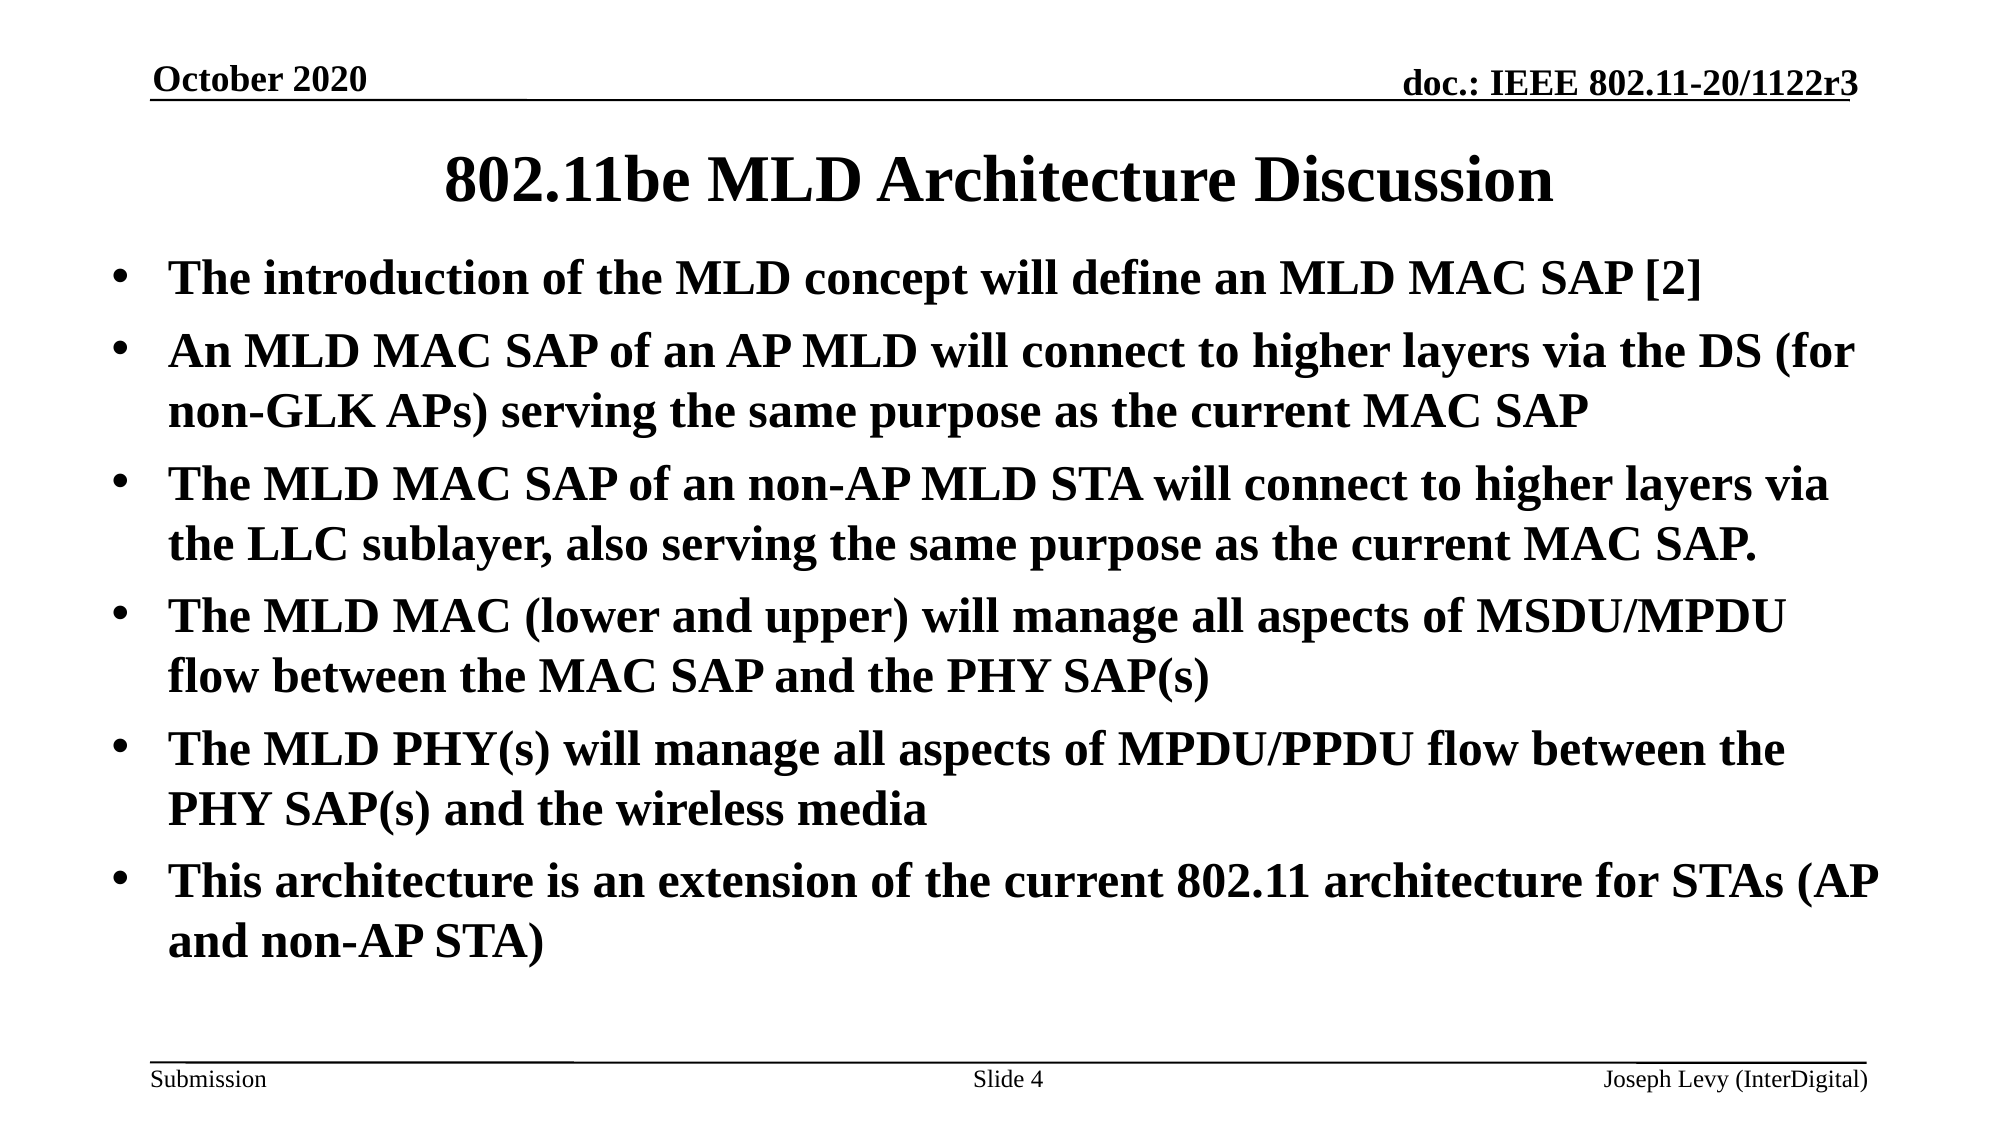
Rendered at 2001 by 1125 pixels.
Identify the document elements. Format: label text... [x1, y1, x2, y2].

slide_number Slide 4 [950, 1061, 1067, 1123]
footer Joseph Levy (InterDigital) [1171, 1061, 1869, 1093]
list The introduction of the MLD concept will define an MLD MAC SAP [2] An MLD MAC SAP of an AP MLD will connect to higher layers via the DS (for non-GLK APs) serving the same purpose as the current MAC SAP The MLD MAC SAP of an non-AP MLD STA will connect to higher layers via the LLC sublayer, also serving the same purpose as the current MAC SAP. The MLD MAC (lower and upper) will manage all aspects of MSDU/MPDU flow between the MAC SAP and the PHY SAP(s) The MLD PHY(s) will manage all aspects of MPDU/PPDU flow between the PHY SAP(s) and the wireless media This architecture is an extension of the current 802.11 architecture for STAs (AP and non-AP STA) [96, 237, 1904, 1038]
title 802.11be MLD Architecture Discussion [149, 112, 1850, 237]
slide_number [152, 54, 563, 100]
